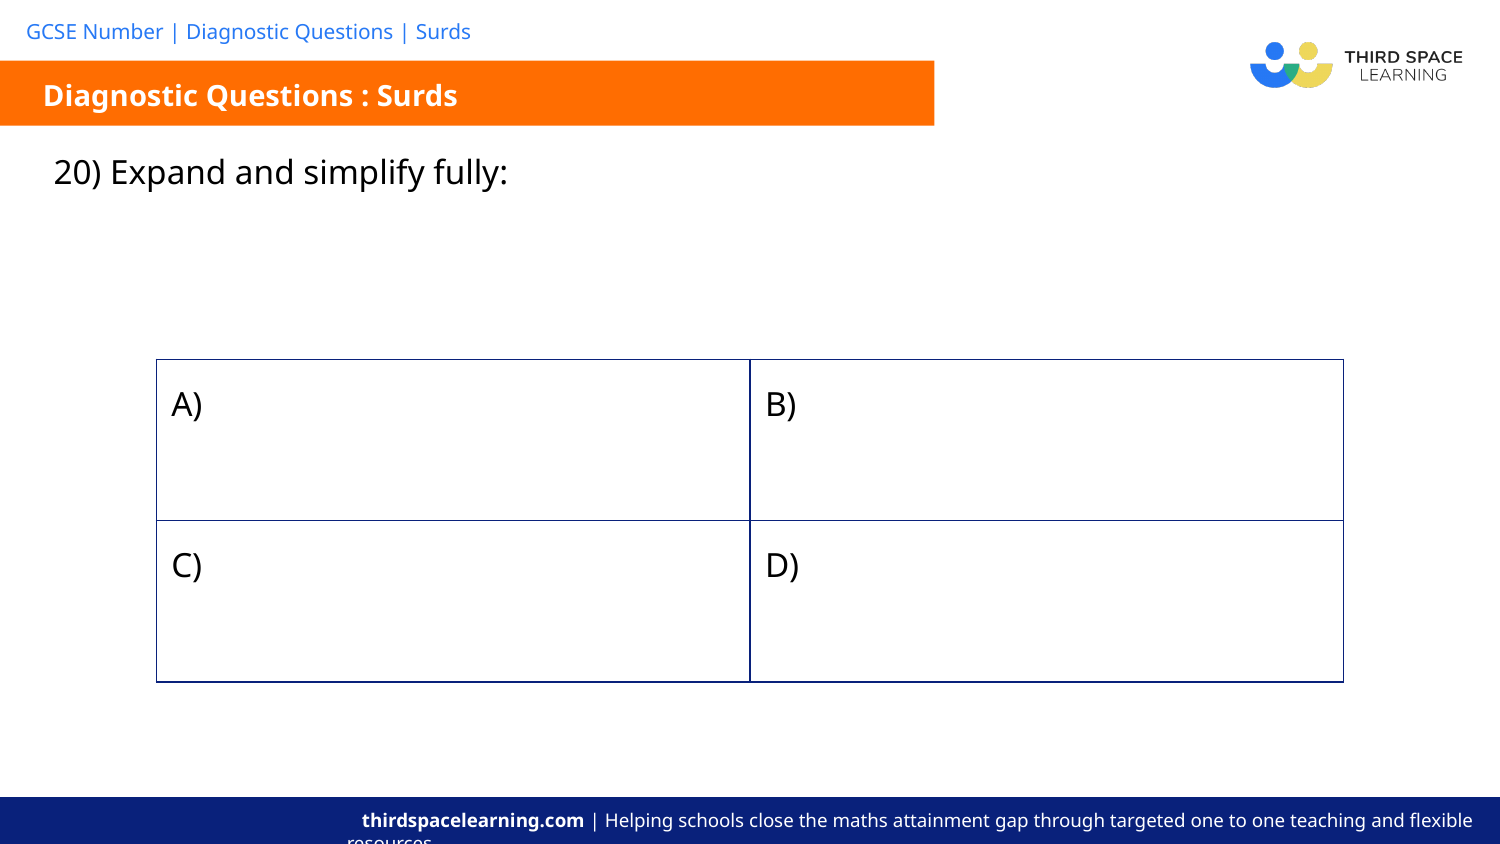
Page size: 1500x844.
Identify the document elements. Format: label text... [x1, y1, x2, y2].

text_box Diagnostic Questions : Surds [27, 61, 778, 127]
picture [1250, 33, 1465, 99]
